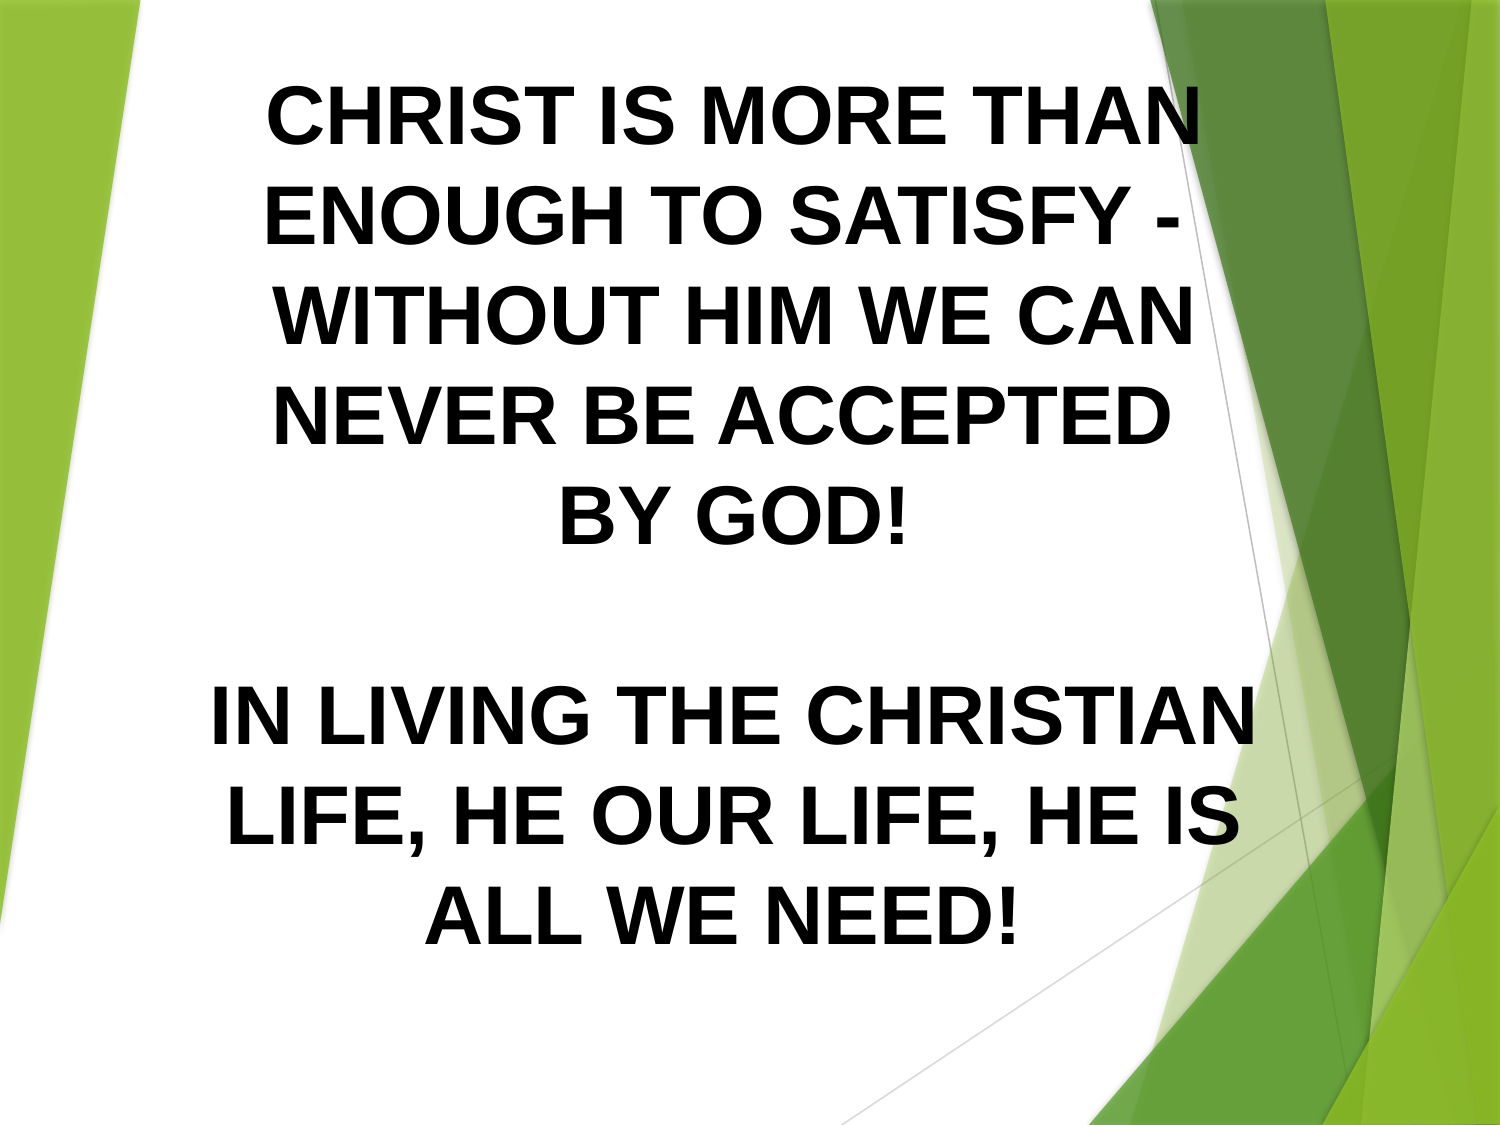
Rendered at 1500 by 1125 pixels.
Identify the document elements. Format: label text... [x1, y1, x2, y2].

text_box CHRIST IS MORE THAN ENOUGH TO SATISFY - WITHOUT HIM WE CAN NEVER BE ACCEPTED BY GOD! IN LIVING THE CHRISTIAN LIFE, HE OUR LIFE, HE IS ALL WE NEED! [139, 53, 1330, 1069]
